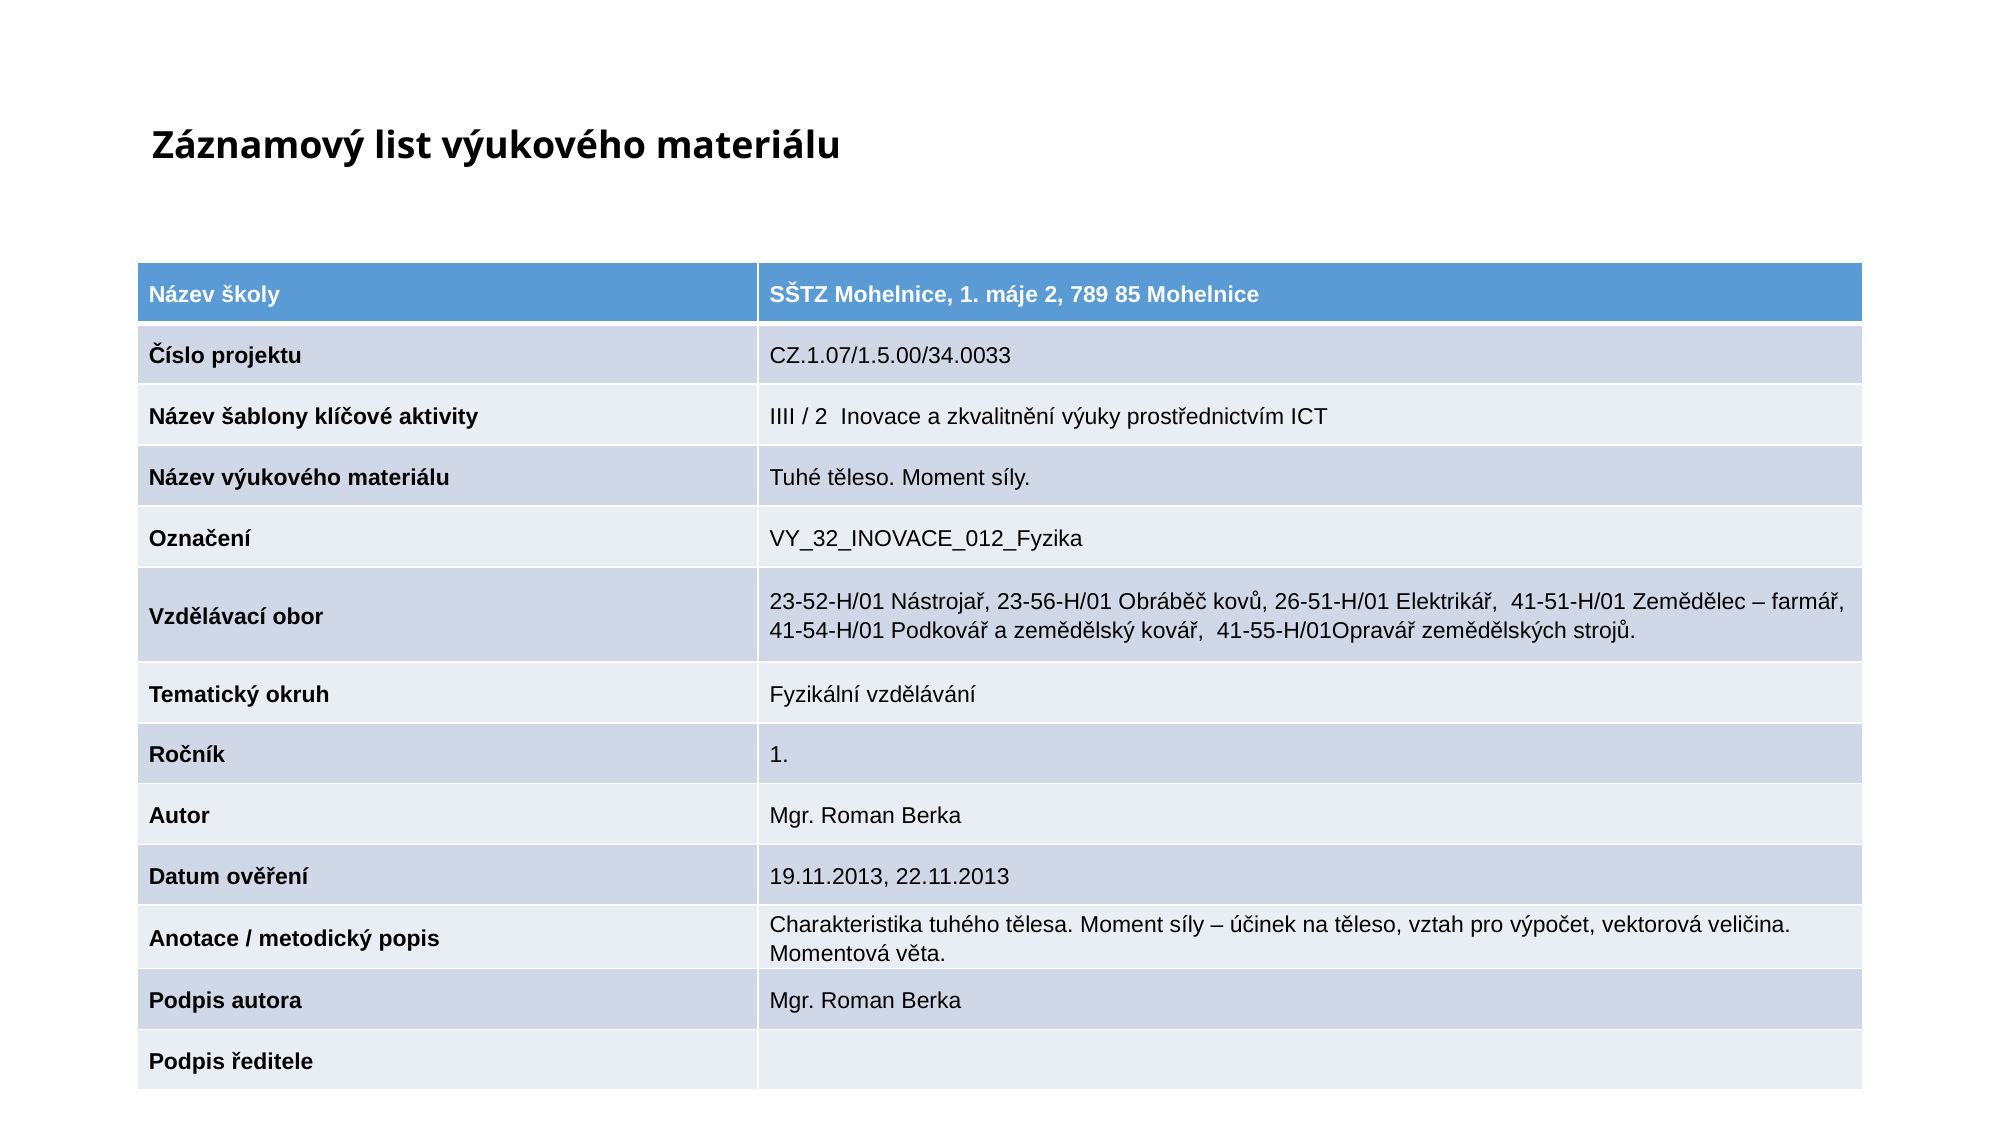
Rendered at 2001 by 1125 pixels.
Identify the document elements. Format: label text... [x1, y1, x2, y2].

table_cell Charakteristika tuhého tělesa. Moment síly – účinek na těleso, vztah pro výpočet, vektorová veličina. Momentová věta. [759, 906, 1862, 968]
table_cell Fyzikální vzdělávání [759, 663, 1862, 722]
table_cell Mgr. Roman Berka [759, 969, 1862, 1029]
table_cell Číslo projektu [138, 326, 757, 383]
table_cell VY_32_INOVACE_012_Fyzika [759, 507, 1862, 566]
table_header Název školy [138, 263, 757, 321]
table_cell Tematický okruh [138, 663, 757, 722]
table_cell Tuhé těleso. Moment síly. [759, 446, 1862, 505]
table_cell Podpis autora [138, 969, 757, 1029]
table_cell IIII / 2 Inovace a zkvalitnění výuky prostřednictvím ICT [759, 385, 1862, 444]
table_cell 19.11.2013, 22.11.2013 [759, 845, 1862, 904]
table_cell Autor [138, 784, 757, 844]
table_cell Mgr. Roman Berka [759, 784, 1862, 844]
table_cell Vzdělávací obor [138, 568, 757, 661]
table_cell Anotace / metodický popis [138, 906, 757, 968]
table_cell 23-52-H/01 Nástrojař, 23-56-H/01 Obráběč kovů, 26-51-H/01 Elektrikář, 41-51-H/01 Zemědělec – farmář, 41-54-H/01 Podkovář a zemědělský kovář, 41-55-H/01Opravář zemědělských strojů. [759, 568, 1862, 661]
table_cell Datum ověření [138, 845, 757, 904]
table_cell [759, 1030, 1862, 1089]
table_cell Název výukového materiálu [138, 446, 757, 505]
table_header SŠTZ Mohelnice, 1. máje 2, 789 85 Mohelnice [759, 263, 1862, 321]
table_cell 1. [759, 724, 1862, 783]
table_cell Podpis ředitele [138, 1030, 757, 1089]
table_cell CZ.1.07/1.5.00/34.0033 [759, 326, 1862, 383]
table_cell Název šablony klíčové aktivity [138, 385, 757, 444]
table_cell Označení [138, 507, 757, 566]
title Záznamový list výukového materiálu [137, 59, 1863, 262]
table_cell Ročník [138, 724, 757, 783]
